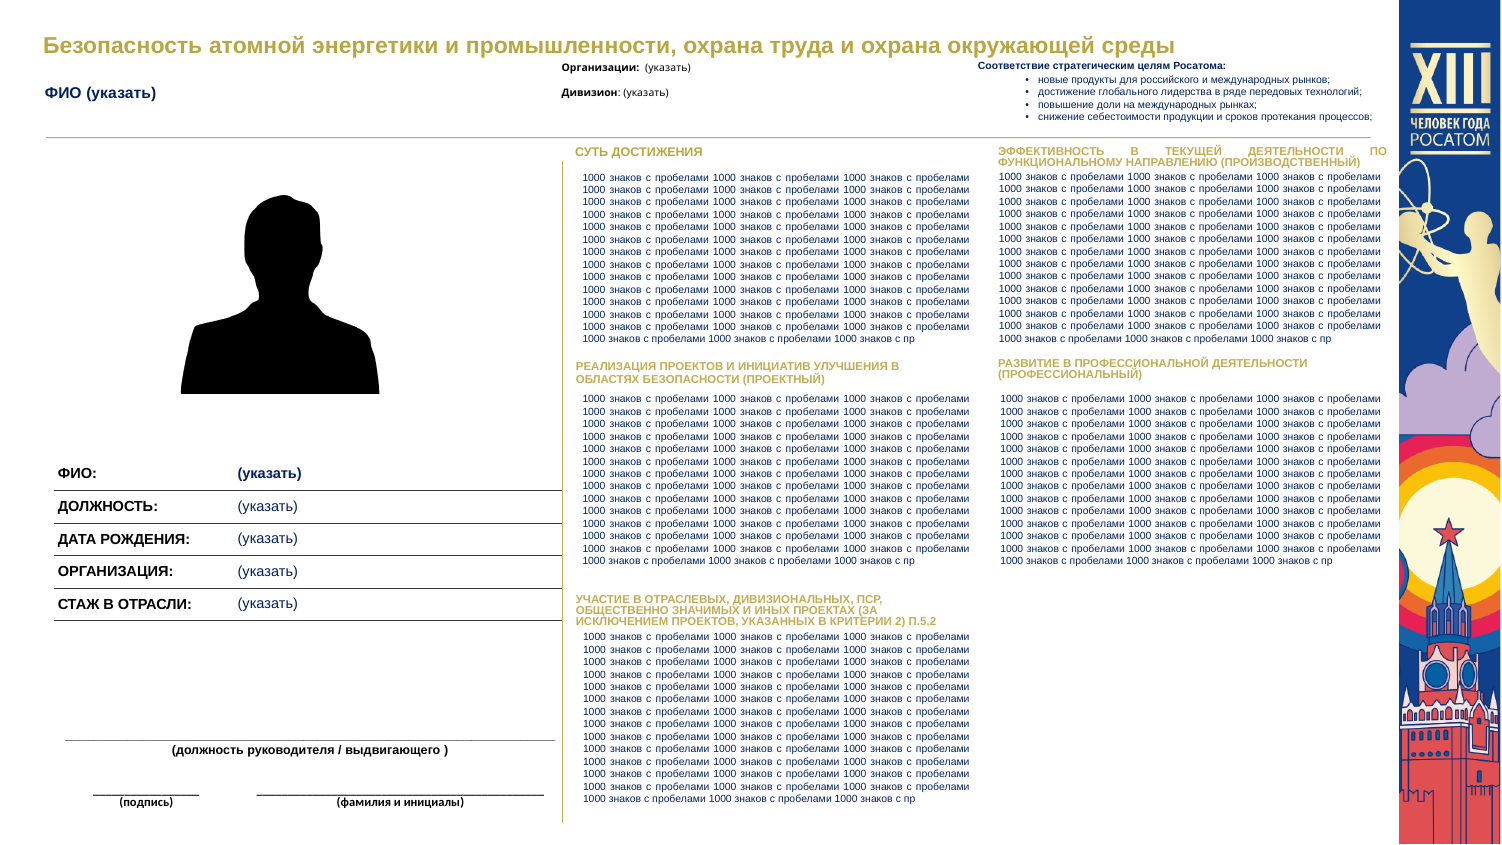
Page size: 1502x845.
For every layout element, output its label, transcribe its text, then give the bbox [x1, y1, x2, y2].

table_cell (указать) [223, 491, 562, 523]
picture [0, 0, 1501, 844]
table_header _________________ (подпись) [54, 777, 239, 822]
text_box РЕАЛИЗАЦИЯ ПРОЕКТОВ И ИНИЦИАТИВ УЛУЧШЕНИЯ В ОБЛАСТЯХ БЕЗОПАСНОСТИ (ПРОЕКТНЫЙ) [563, 351, 980, 419]
text_box 1000 знаков с пробелами 1000 знаков с пробелами 1000 знаков с пробелами 1000 знаков с пробелами 1000 знаков с пробелами 1000 знаков с пробелами 1000 знаков с пробелами 1000 знаков с пробелами 1000 знаков с пробелами 1000 знаков с пробелами 1000 знаков с пробелами 1000 знаков с пробелами 1000 знаков с пробелами 1000 знаков с пробелами 1000 знаков с пробелами 1000 знаков с пробелами 1000 знаков с пробелами 1000 знаков с пробелами 1000 знаков с пробелами 1000 знаков с пробелами 1000 знаков с пробелами 1000 знаков с пробелами 1000 знаков с пробелами 1000 знаков с пробелами 1000 знаков с пробелами 1000 знаков с пробелами 1000 знаков с пробелами 1000 знаков с пробелами 1000 знаков с пробелами 1000 знаков с пробелами 1000 знаков с пробелами 1000 знаков с пробелами 1000 знаков с пробелами 1000 знаков с пробелами 1000 знаков с пробелами 1000 знаков с пробелами 1000 знаков с пробелами 1000 знаков с пробелами 1000 знаков с пробелами 1000 знаков с пробелами 1000 знаков с пробелами 1000 знаков с пр [567, 163, 986, 353]
table_cell (указать) [223, 589, 562, 620]
text_box 1000 знаков с пробелами 1000 знаков с пробелами 1000 знаков с пробелами 1000 знаков с пробелами 1000 знаков с пробелами 1000 знаков с пробелами 1000 знаков с пробелами 1000 знаков с пробелами 1000 знаков с пробелами 1000 знаков с пробелами 1000 знаков с пробелами 1000 знаков с пробелами 1000 знаков с пробелами 1000 знаков с пробелами 1000 знаков с пробелами 1000 знаков с пробелами 1000 знаков с пробелами 1000 знаков с пробелами 1000 знаков с пробелами 1000 знаков с пробелами 1000 знаков с пробелами 1000 знаков с пробелами 1000 знаков с пробелами 1000 знаков с пробелами 1000 знаков с пробелами 1000 знаков с пробелами 1000 знаков с пробелами 1000 знаков с пробелами 1000 знаков с пробелами 1000 знаков с пробелами 1000 знаков с пробелами 1000 знаков с пробелами 1000 знаков с пробелами 1000 знаков с пробелами 1000 знаков с пробелами 1000 знаков с пробелами 1000 знаков с пробелами 1000 знаков с пробелами 1000 знаков с пробелами 1000 знаков с пробелами 1000 знаков с пробелами 1000 знаков с пр [568, 622, 986, 813]
text_box • новые продукты для российского и международных рынков; • достижение глобального лидерства в ряде передовых технологий; • повышение доли на международных рынках; • снижение себестоимости продукции и сроков протекания процессов; [1010, 65, 1394, 148]
table_cell СТАЖ В ОТРАСЛИ: [54, 589, 223, 620]
text_box ______________________________________________________________________ (должность руководителя / выдвигающего ) [46, 719, 562, 764]
text_box РАЗВИТИЕ В ПРОФЕССИОНАЛЬНОЙ ДЕЯТЕЛЬНОСТИ (ПРОФЕССИОНАЛЬНЫЙ) [983, 351, 1403, 388]
text_box 1000 знаков с пробелами 1000 знаков с пробелами 1000 знаков с пробелами 1000 знаков с пробелами 1000 знаков с пробелами 1000 знаков с пробелами 1000 знаков с пробелами 1000 знаков с пробелами 1000 знаков с пробелами 1000 знаков с пробелами 1000 знаков с пробелами 1000 знаков с пробелами 1000 знаков с пробелами 1000 знаков с пробелами 1000 знаков с пробелами 1000 знаков с пробелами 1000 знаков с пробелами 1000 знаков с пробелами 1000 знаков с пробелами 1000 знаков с пробелами 1000 знаков с пробелами 1000 знаков с пробелами 1000 знаков с пробелами 1000 знаков с пробелами 1000 знаков с пробелами 1000 знаков с пробелами 1000 знаков с пробелами 1000 знаков с пробелами 1000 знаков с пробелами 1000 знаков с пробелами 1000 знаков с пробелами 1000 знаков с пробелами 1000 знаков с пробелами 1000 знаков с пробелами 1000 знаков с пробелами 1000 знаков с пробелами 1000 знаков с пробелами 1000 знаков с пробелами 1000 знаков с пробелами 1000 знаков с пробелами 1000 знаков с пробелами 1000 знаков с пр [567, 384, 985, 575]
text_box УЧАСТИЕ В ОТРАСЛЕВЫХ, ДИВИЗИОНАЛЬНЫХ, ПСР, ОБЩЕСТВЕННО ЗНАЧИМЫХ И ИНЫХ ПРОЕКТАХ (ЗА ИСКЛЮЧЕНИЕМ ПРОЕКТОВ, УКАЗАННЫХ В КРИТЕРИИ 2) П.5.2 [563, 587, 980, 636]
table_cell (указать) [223, 524, 562, 555]
text_box Соответствие стратегическим целям Росатома: [963, 52, 1242, 80]
text_box Организации: (указать) Дивизион: (указать) [561, 60, 1010, 111]
text_box ФИО (указать) [30, 79, 550, 110]
table_cell ДАТА РОЖДЕНИЯ: [54, 524, 223, 555]
table_header СУТЬ ДОСТИЖЕНИЯ [567, 138, 984, 163]
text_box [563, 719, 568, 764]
table_cell (указать) [223, 556, 562, 588]
table_header ФИО: [54, 458, 223, 490]
text_box Безопасность атомной энергетики и промышленности, охрана труда и охрана окружающей среды [28, 23, 1402, 66]
text_box 1000 знаков с пробелами 1000 знаков с пробелами 1000 знаков с пробелами 1000 знаков с пробелами 1000 знаков с пробелами 1000 знаков с пробелами 1000 знаков с пробелами 1000 знаков с пробелами 1000 знаков с пробелами 1000 знаков с пробелами 1000 знаков с пробелами 1000 знаков с пробелами 1000 знаков с пробелами 1000 знаков с пробелами 1000 знаков с пробелами 1000 знаков с пробелами 1000 знаков с пробелами 1000 знаков с пробелами 1000 знаков с пробелами 1000 знаков с пробелами 1000 знаков с пробелами 1000 знаков с пробелами 1000 знаков с пробелами 1000 знаков с пробелами 1000 знаков с пробелами 1000 знаков с пробелами 1000 знаков с пробелами 1000 знаков с пробелами 1000 знаков с пробелами 1000 знаков с пробелами 1000 знаков с пробелами 1000 знаков с пробелами 1000 знаков с пробелами 1000 знаков с пробелами 1000 знаков с пробелами 1000 знаков с пробелами 1000 знаков с пробелами 1000 знаков с пробелами 1000 знаков с пробелами 1000 знаков с пробелами 1000 знаков с пробелами 1000 знаков с пр [985, 384, 1397, 575]
table_cell ОРГАНИЗАЦИЯ: [54, 556, 223, 588]
text_box [180, 195, 380, 395]
table_header ______________________________________________ (фамилия и инициалы) [239, 777, 562, 822]
table_cell ДОЛЖНОСТЬ: [54, 491, 223, 523]
text_box 1000 знаков с пробелами 1000 знаков с пробелами 1000 знаков с пробелами 1000 знаков с пробелами 1000 знаков с пробелами 1000 знаков с пробелами 1000 знаков с пробелами 1000 знаков с пробелами 1000 знаков с пробелами 1000 знаков с пробелами 1000 знаков с пробелами 1000 знаков с пробелами 1000 знаков с пробелами 1000 знаков с пробелами 1000 знаков с пробелами 1000 знаков с пробелами 1000 знаков с пробелами 1000 знаков с пробелами 1000 знаков с пробелами 1000 знаков с пробелами 1000 знаков с пробелами 1000 знаков с пробелами 1000 знаков с пробелами 1000 знаков с пробелами 1000 знаков с пробелами 1000 знаков с пробелами 1000 знаков с пробелами 1000 знаков с пробелами 1000 знаков с пробелами 1000 знаков с пробелами 1000 знаков с пробелами 1000 знаков с пробелами 1000 знаков с пробелами 1000 знаков с пробелами 1000 знаков с пробелами 1000 знаков с пробелами 1000 знаков с пробелами 1000 знаков с пробелами 1000 знаков с пробелами 1000 знаков с пробелами 1000 знаков с пробелами 1000 знаков с пр [984, 162, 1397, 352]
table_header (указать) [223, 458, 562, 490]
text_box ЭФФЕКТИВНОСТЬ В ТЕКУЩЕЙ ДЕЯТЕЛЬНОСТИ ПО ФУНКЦИОНАЛЬНОМУ НАПРАВЛЕНИЮ (ПРОИЗВОДСТВЕННЫЙ) [984, 139, 1403, 176]
